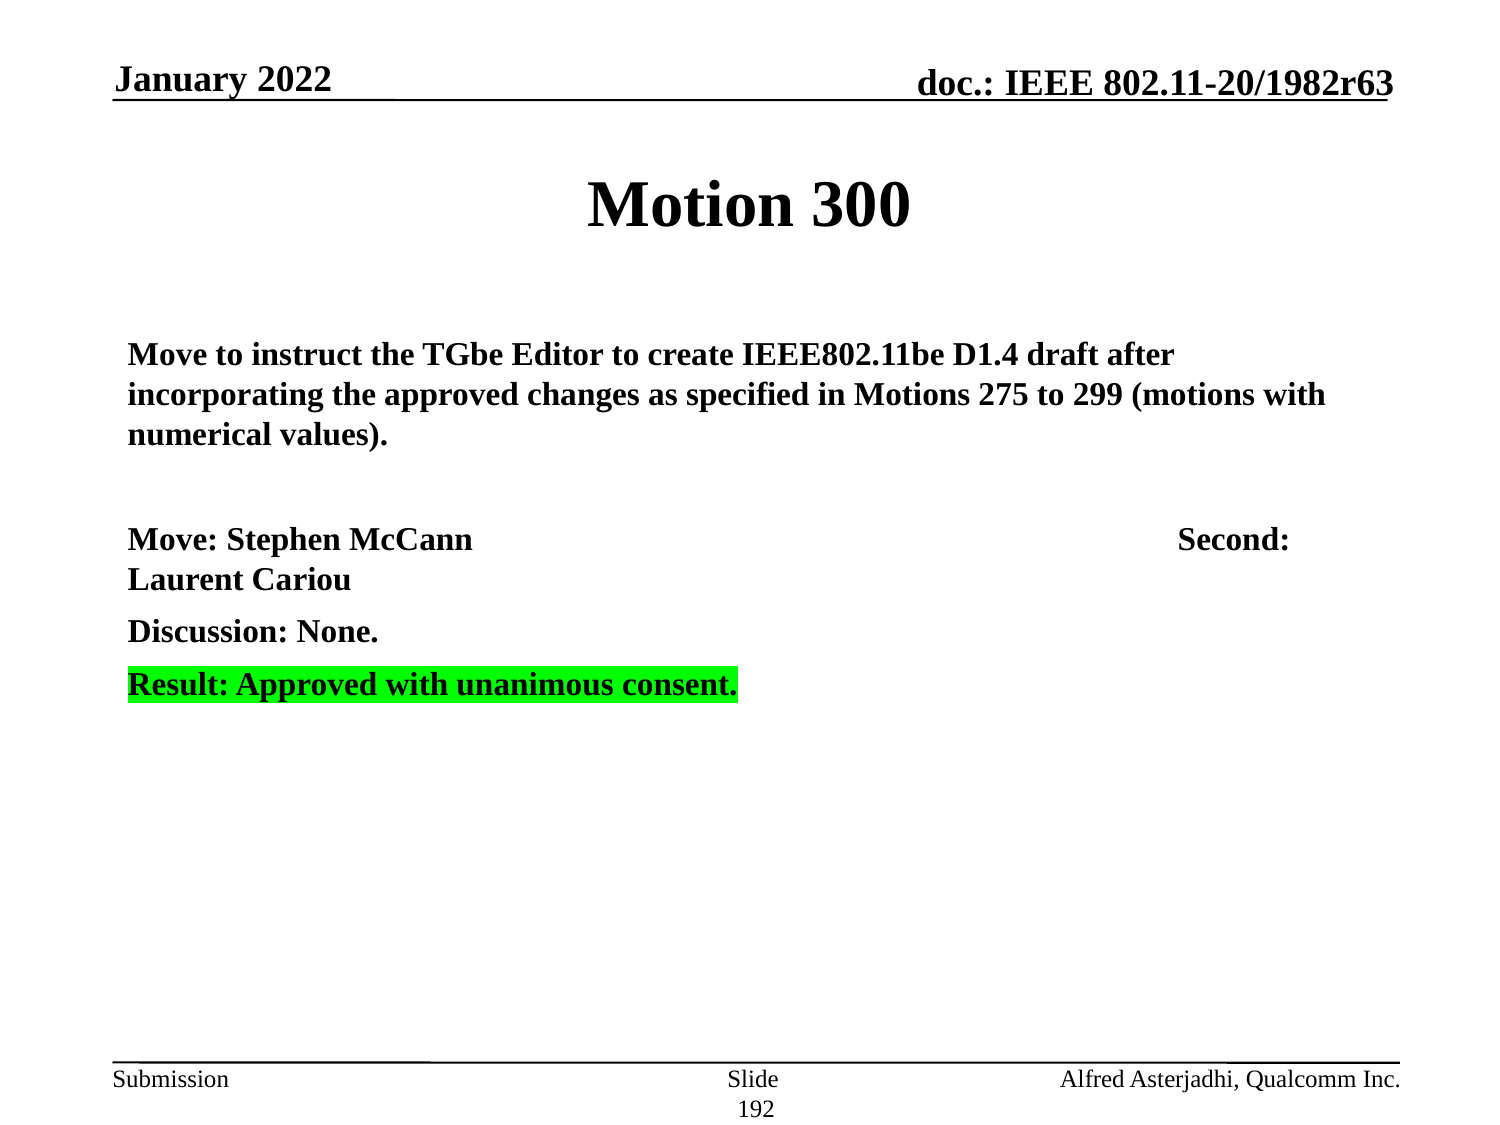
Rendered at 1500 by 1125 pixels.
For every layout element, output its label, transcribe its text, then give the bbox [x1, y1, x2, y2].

footer Alfred Asterjadhi, Qualcomm Inc. [878, 1061, 1402, 1093]
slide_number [114, 54, 423, 100]
title Motion 300 [112, 112, 1388, 288]
slide_number Slide 192 [712, 1061, 800, 1123]
list Move to instruct the TGbe Editor to create IEEE802.11be D1.4 draft after incorporating the approved changes as specified in Motions 275 to 299 (motions with numerical values). Move: Stephen McCann Second: Laurent Cariou Discussion: None. Result: Approved with unanimous consent. [112, 324, 1388, 1000]
